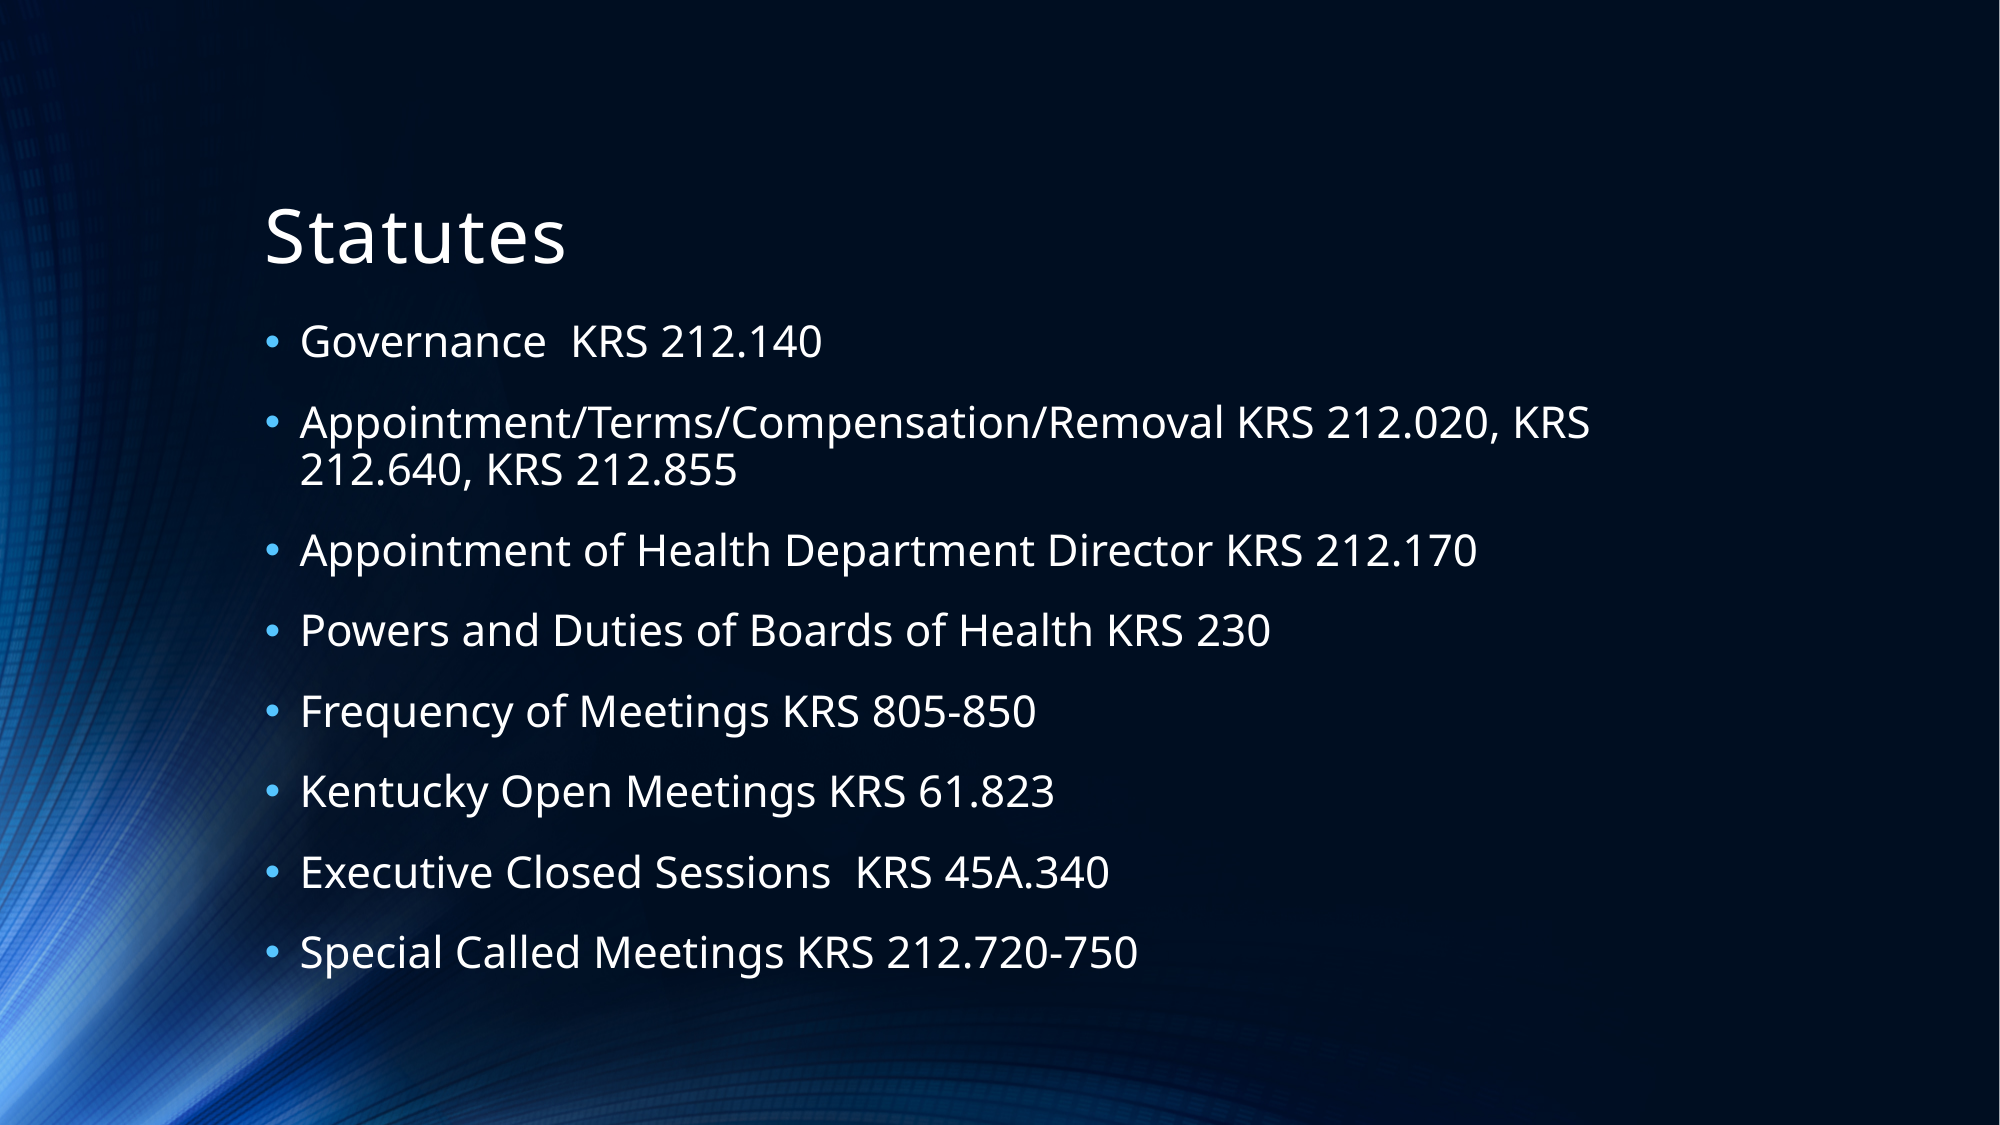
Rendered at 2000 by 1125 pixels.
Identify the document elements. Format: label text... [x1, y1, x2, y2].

picture [0, 0, 2000, 1125]
title Statutes [249, 62, 1750, 288]
list Governance KRS 212.140 Appointment/Terms/Compensation/Removal KRS 212.020, KRS 212.640, KRS 212.855 Appointment of Health Department Director KRS 212.170 Powers and Duties of Boards of Health KRS 230 Frequency of Meetings KRS 805-850 Kentucky Open Meetings KRS 61.823 Executive Closed Sessions KRS 45A.340 Special Called Meetings KRS 212.720-750 [249, 312, 1749, 988]
